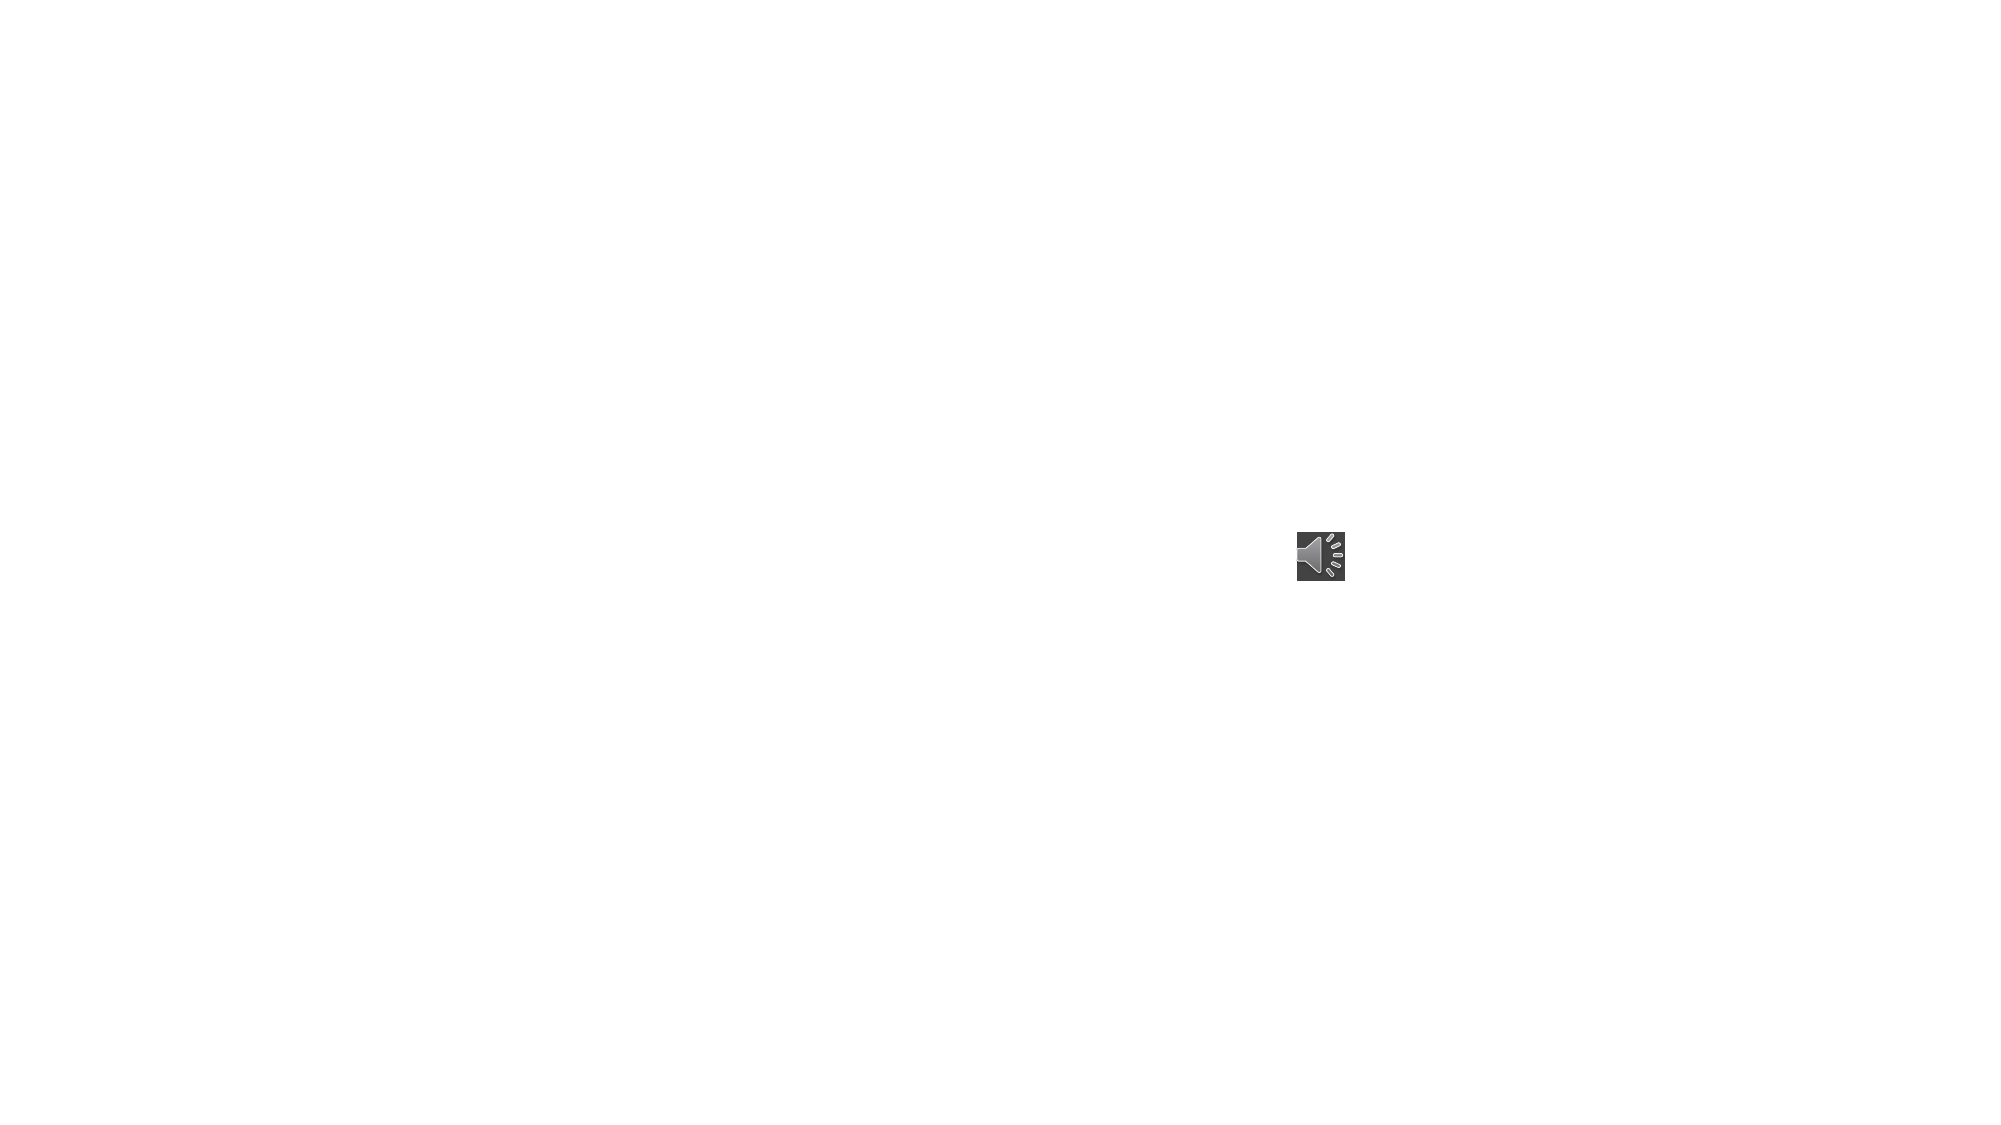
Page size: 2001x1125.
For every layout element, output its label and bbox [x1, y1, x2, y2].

picture [1296, 531, 1347, 582]
